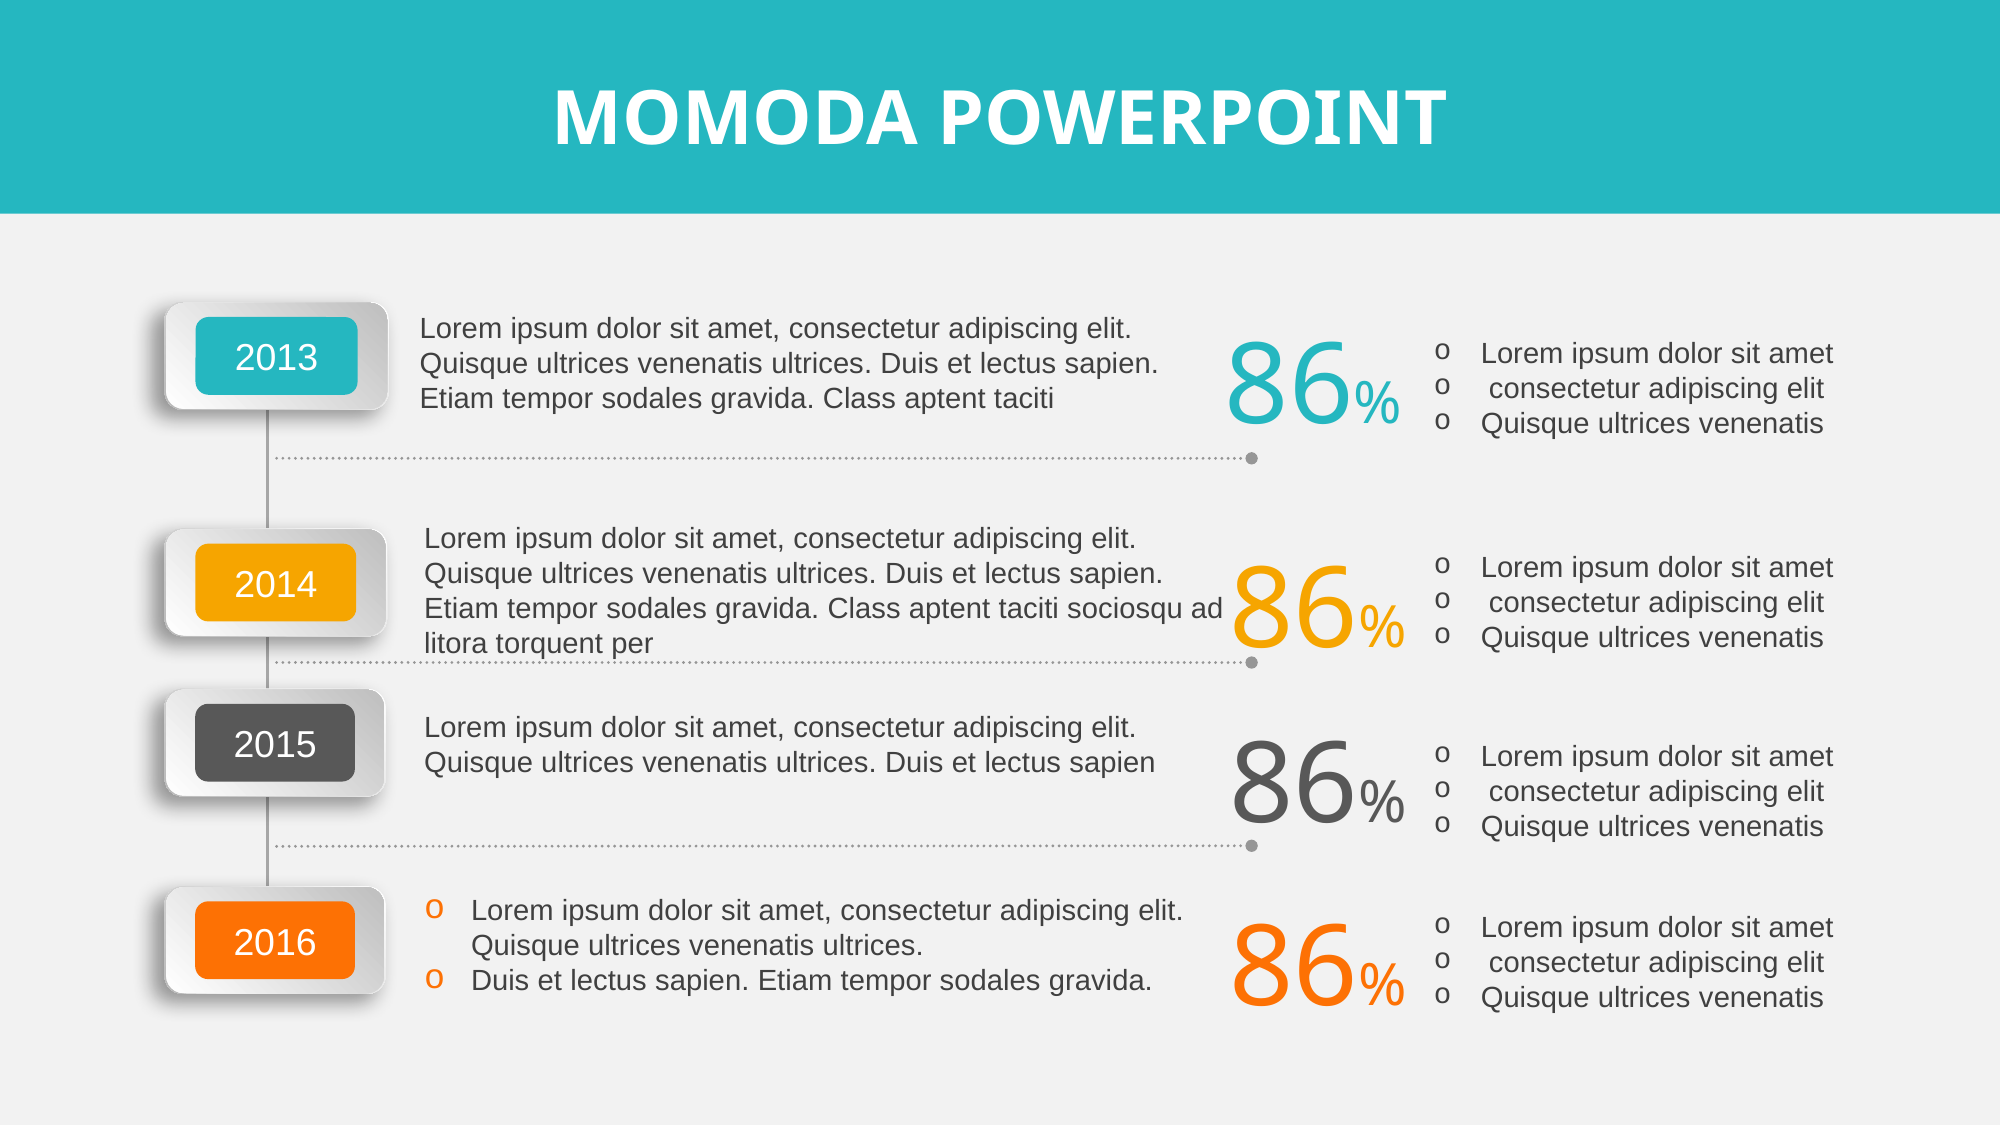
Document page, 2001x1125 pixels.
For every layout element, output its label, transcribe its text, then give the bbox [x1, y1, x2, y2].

text_box 86% [1214, 703, 1511, 853]
text_box Lorem ipsum dolor sit amet, consectetur adipiscing elit. Quisque ultrices venenatis ultrices. Duis et lectus sapien [409, 701, 1252, 786]
text_box [1245, 454, 1258, 465]
text_box Lorem ipsum dolor sit amet, consectetur adipiscing elit. Quisque ultrices venenatis ultrices. Duis et lectus sapien. Etiam tempor sodales gravida. Class aptent taciti sociosqu ad litora torquent per [409, 512, 1252, 667]
text_box Lorem ipsum dolor sit amet consectetur adipiscing elit Quisque ultrices venenatis [1419, 729, 1850, 850]
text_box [164, 302, 389, 410]
text_box MOMODA POWERPOINT [536, 61, 1464, 167]
text_box Lorem ipsum dolor sit amet, consectetur adipiscing elit. Quisque ultrices venenatis ultrices. Duis et lectus sapien. Etiam tempor sodales gravida. [409, 884, 1252, 1004]
text_box 86% [1214, 885, 1511, 1036]
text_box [164, 528, 388, 637]
text_box Lorem ipsum dolor sit amet consectetur adipiscing elit Quisque ultrices venenatis [1419, 900, 1850, 1021]
text_box 86% [1214, 527, 1511, 678]
text_box Lorem ipsum dolor sit amet consectetur adipiscing elit Quisque ultrices venenatis [1419, 541, 1850, 661]
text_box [164, 886, 386, 994]
text_box [0, 0, 2000, 215]
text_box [164, 688, 386, 797]
text_box Lorem ipsum dolor sit amet consectetur adipiscing elit Quisque ultrices venenatis [1419, 326, 1850, 447]
text_box 86% [1210, 304, 1507, 454]
text_box Lorem ipsum dolor sit amet, consectetur adipiscing elit. Quisque ultrices venenatis ultrices. Duis et lectus sapien. Etiam tempor sodales gravida. Class aptent taciti [404, 302, 1252, 422]
